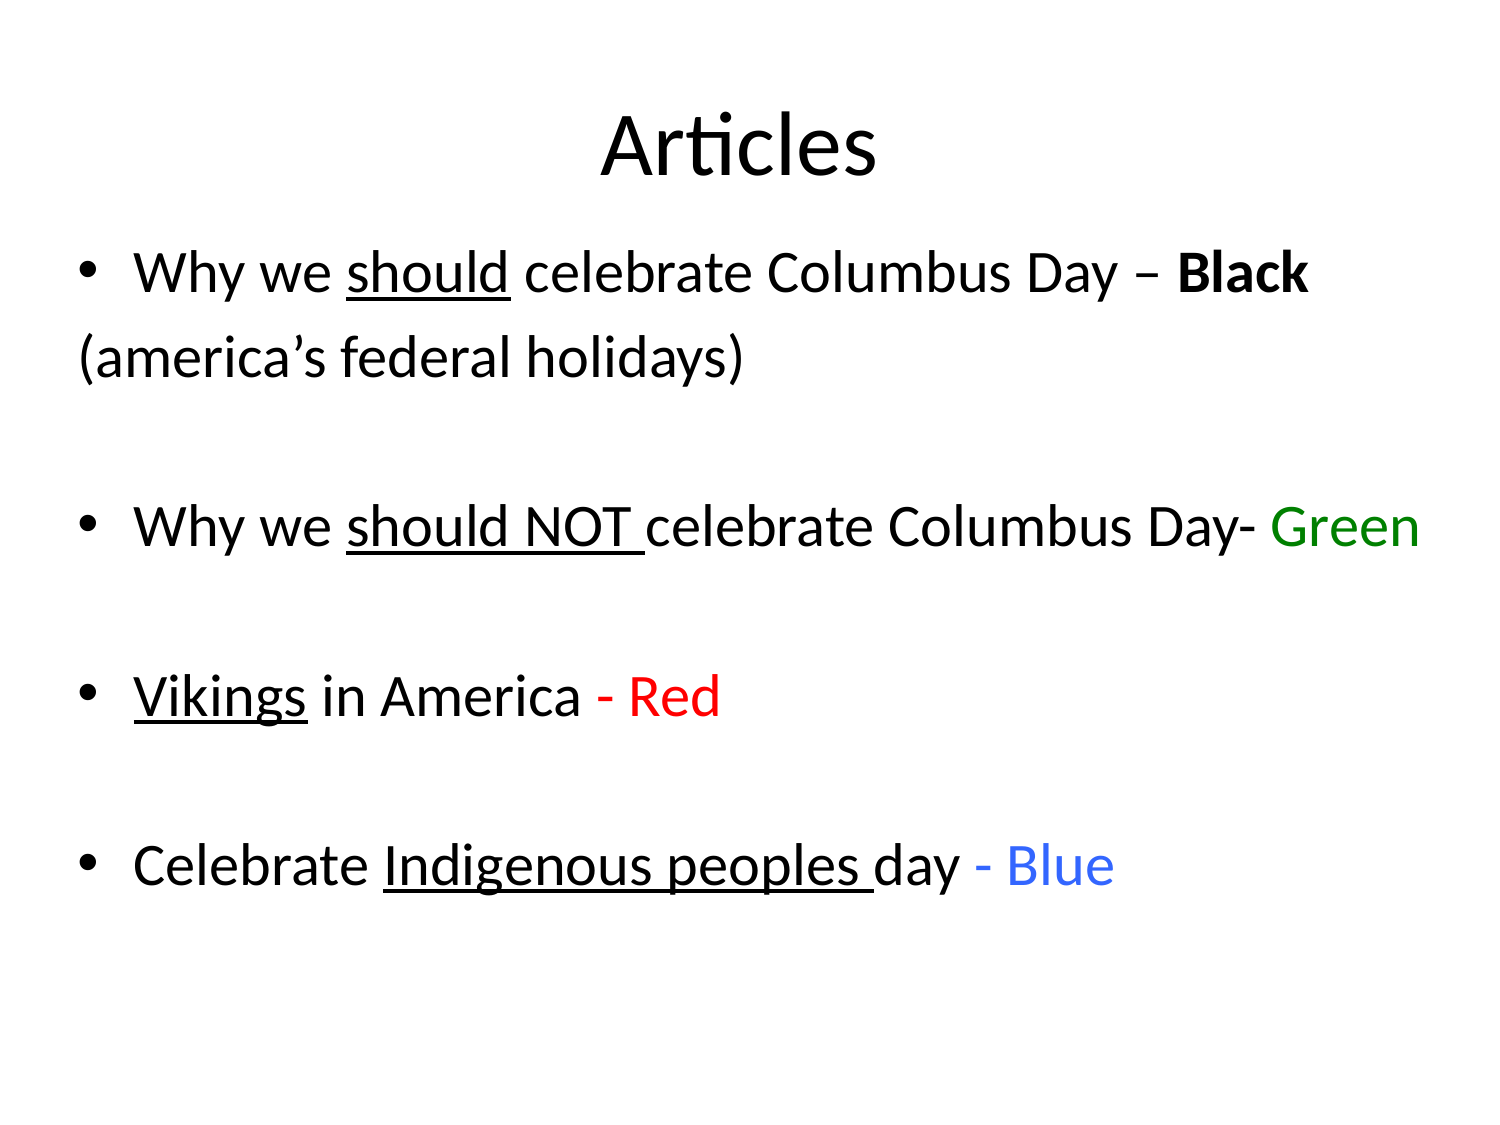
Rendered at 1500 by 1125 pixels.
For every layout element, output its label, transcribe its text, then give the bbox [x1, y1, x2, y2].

list Why we should celebrate Columbus Day – Black (america’s federal holidays) Why we should NOT celebrate Columbus Day- Green Vikings in America - Red Celebrate Indigenous peoples day - Blue [62, 224, 1438, 1005]
title Articles [75, 45, 1425, 224]
